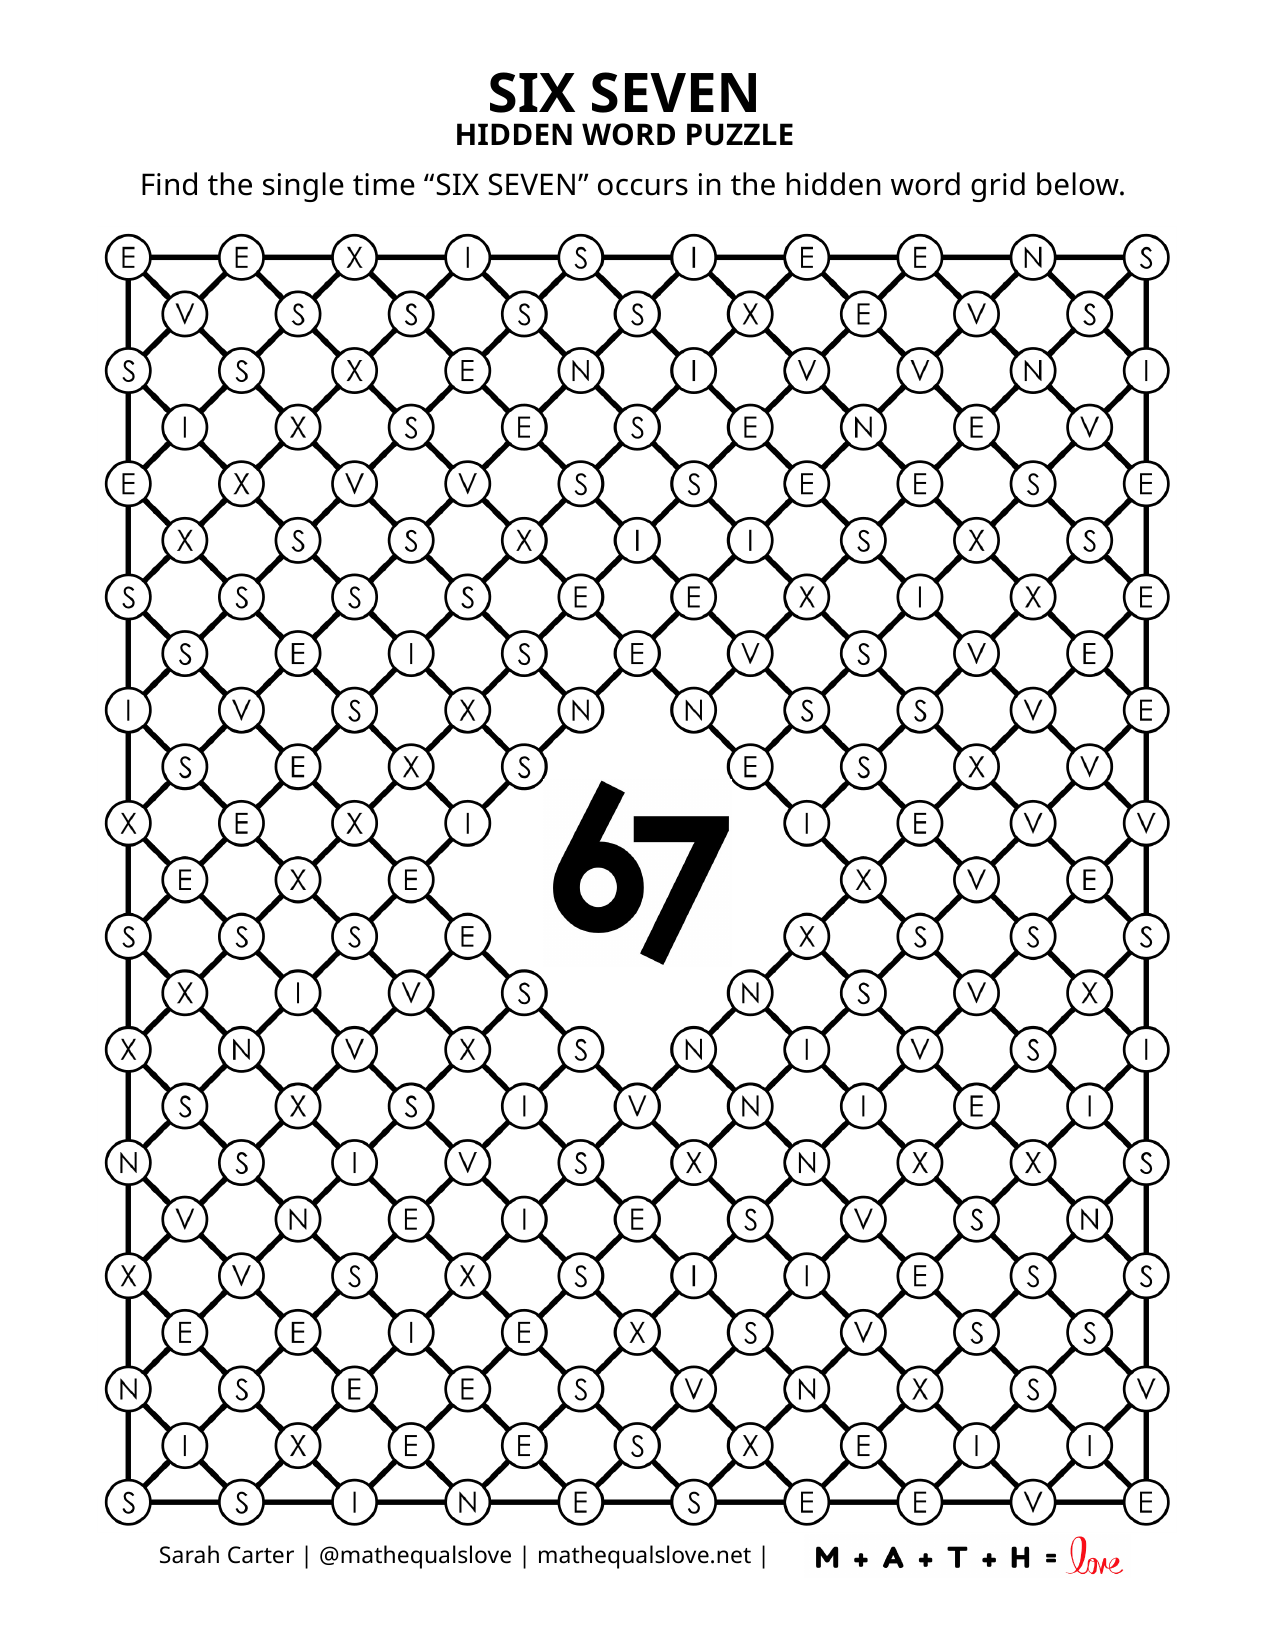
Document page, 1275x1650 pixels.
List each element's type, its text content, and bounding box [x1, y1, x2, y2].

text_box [143, 1532, 1132, 1579]
text_box SIX SEVEN [302, 57, 947, 124]
picture [97, 226, 1178, 1533]
text_box Find the single time “Six Seven” occurs in the hidden word grid below. [46, 158, 1229, 209]
text_box HIDDEN WORD PUZZLE [319, 108, 930, 159]
